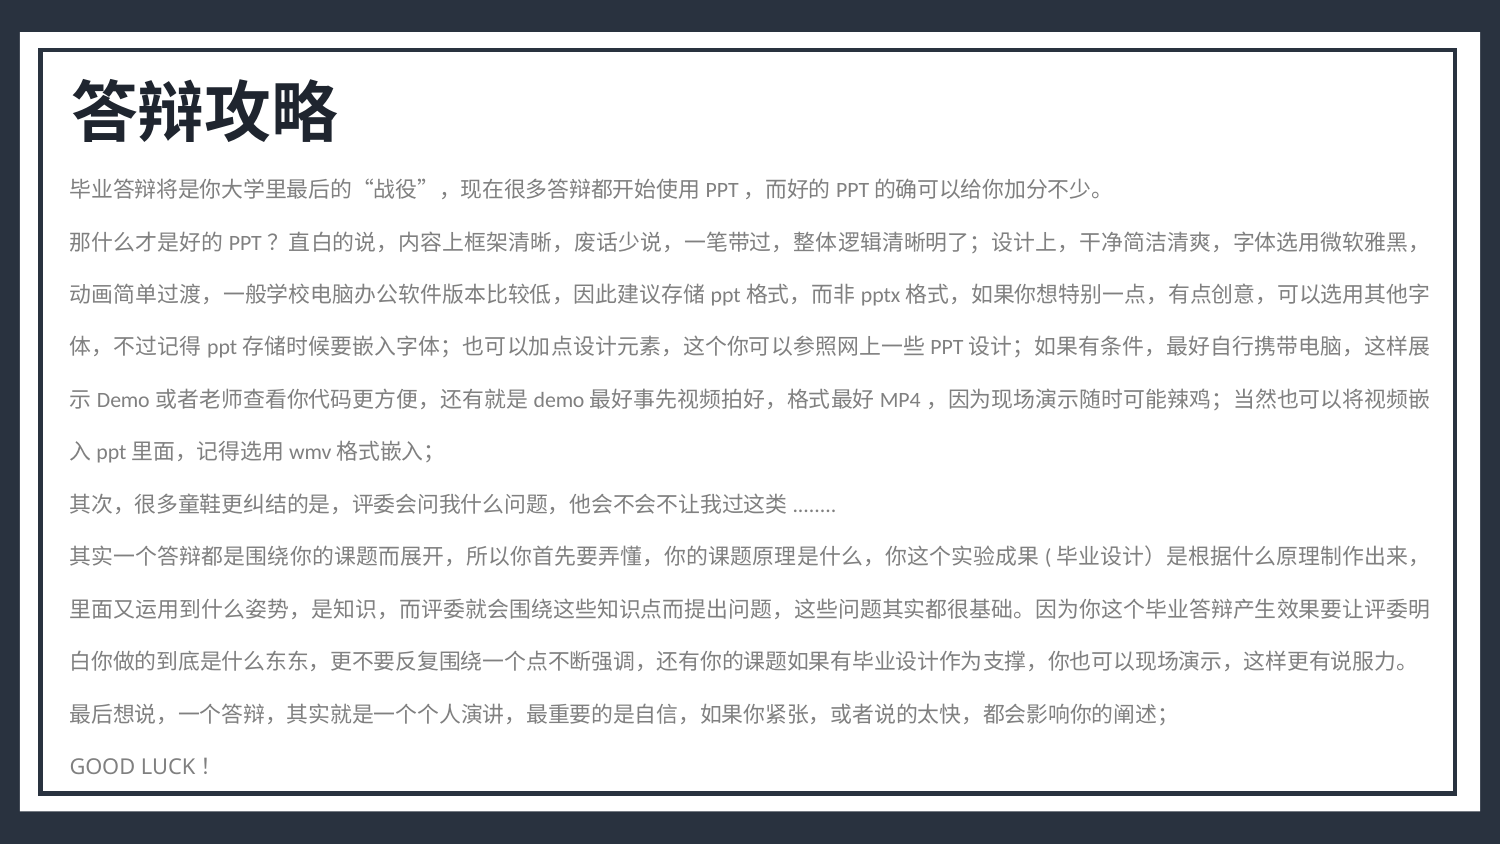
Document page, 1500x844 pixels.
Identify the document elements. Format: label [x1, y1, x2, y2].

text_box [19, 32, 1481, 812]
